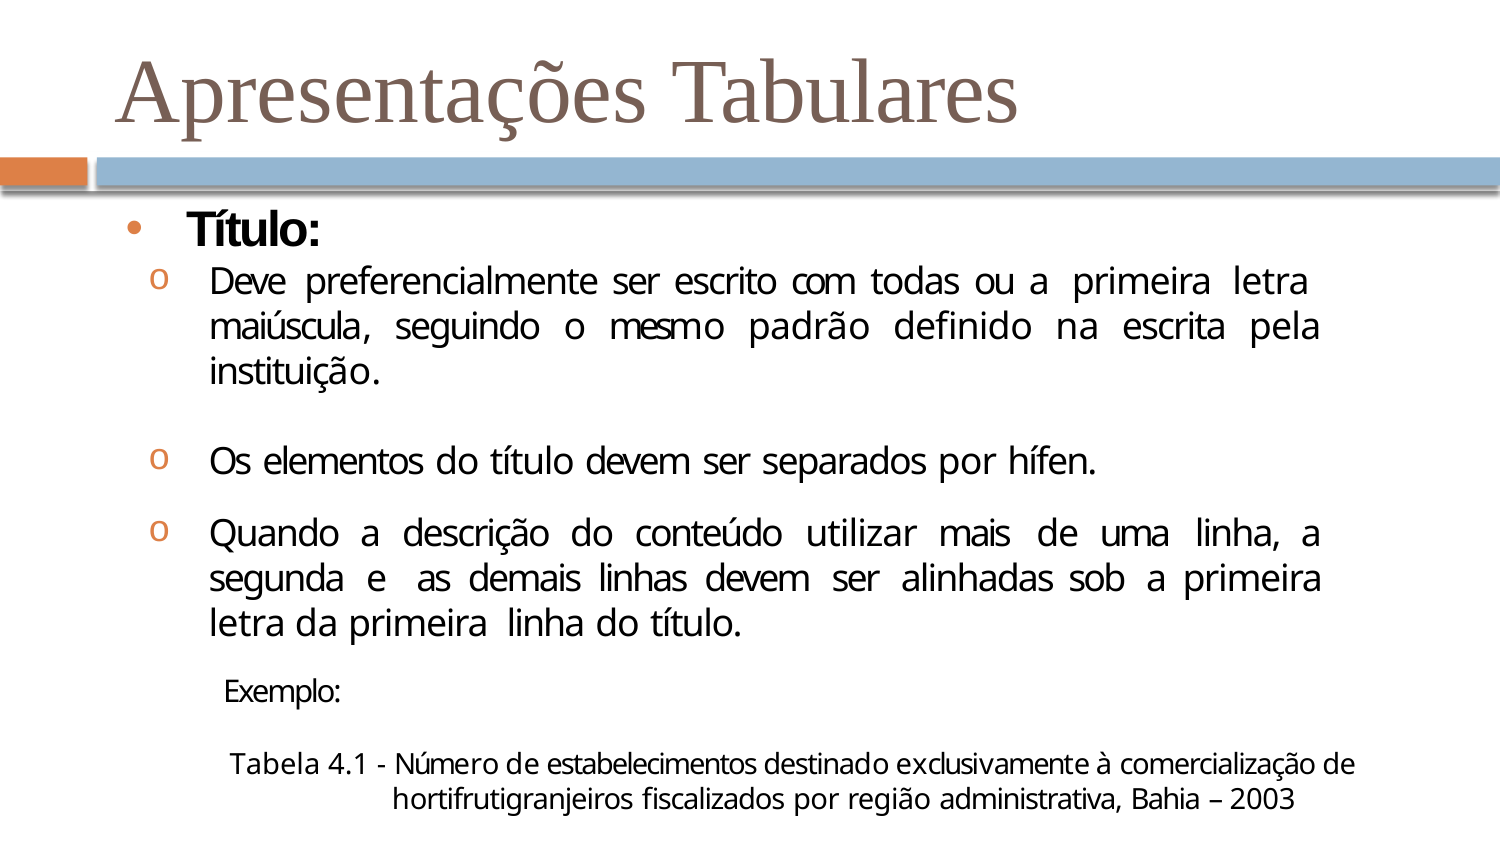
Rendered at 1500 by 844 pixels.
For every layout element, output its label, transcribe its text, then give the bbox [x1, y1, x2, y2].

title Apresentações Tabulares [112, 28, 1027, 172]
picture [0, 156, 1500, 203]
text_box Título: Deve preferencialmente ser escrito com todas ou a primeira letra maiúscula, seguindo o mesmo padrão definido na escrita pela instituição. Os elementos do título devem ser separados por hífen. Quando a descrição do conteúdo utilizar mais de uma linha, a segunda e as demais linhas devem ser alinhadas sob a primeira letra da primeira linha do título. Exemplo: Tabela 4.1 - Número de estabelecimentos destinado exclusivamente à comercialização de hortifrutigranjeiros fiscalizados por região administrativa, Bahia –2003 [112, 194, 1414, 815]
